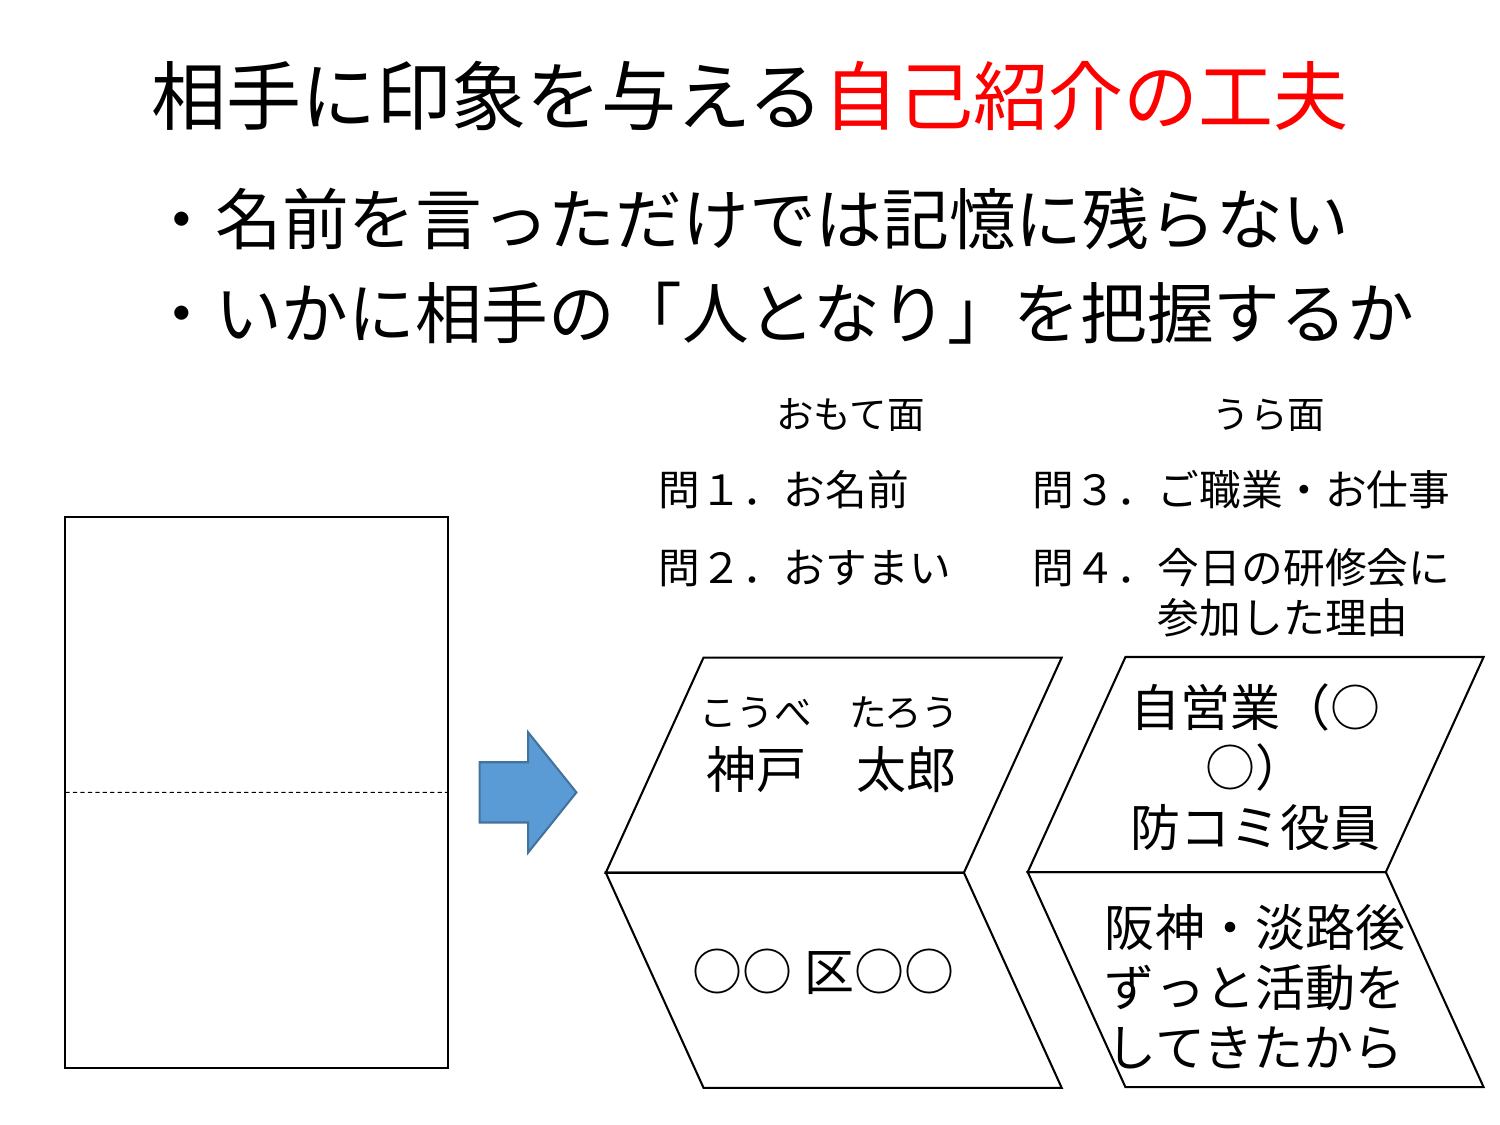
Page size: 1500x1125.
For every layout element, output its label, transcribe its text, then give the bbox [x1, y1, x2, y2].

text_box 問４．今日の研修会に 参加した理由 [1017, 534, 1500, 650]
text_box ・いかに相手の「人となり」を把握するか [133, 264, 1484, 360]
text_box [478, 729, 578, 856]
text_box おもて面 [761, 383, 1039, 444]
text_box 問１．お名前 [643, 456, 1017, 522]
text_box ○○区○○ [669, 932, 977, 1008]
text_box 相手に印象を与える自己紹介の工夫 [0, 42, 1500, 147]
text_box [604, 871, 1064, 1089]
text_box 阪神・淡路後 ずっと活動を してきたから [1076, 889, 1434, 1084]
text_box [1119, 655, 1486, 848]
text_box こうべ たろう [684, 681, 1045, 742]
text_box 神戸 太郎 [691, 742, 977, 807]
text_box 自営業（○○） 防コミ役員 [1112, 668, 1398, 864]
text_box ・名前を言っただけでは記憶に残らない [133, 170, 1425, 264]
text_box [1026, 871, 1395, 981]
text_box 問２．おすまい [643, 534, 1017, 600]
text_box 問３．ご職業・お仕事 [1017, 456, 1500, 522]
text_box [605, 698, 1025, 872]
text_box うら面 [1197, 383, 1475, 444]
text_box [691, 656, 1064, 697]
text_box [64, 516, 449, 1069]
text_box [1027, 684, 1391, 872]
text_box [1122, 975, 1486, 1089]
